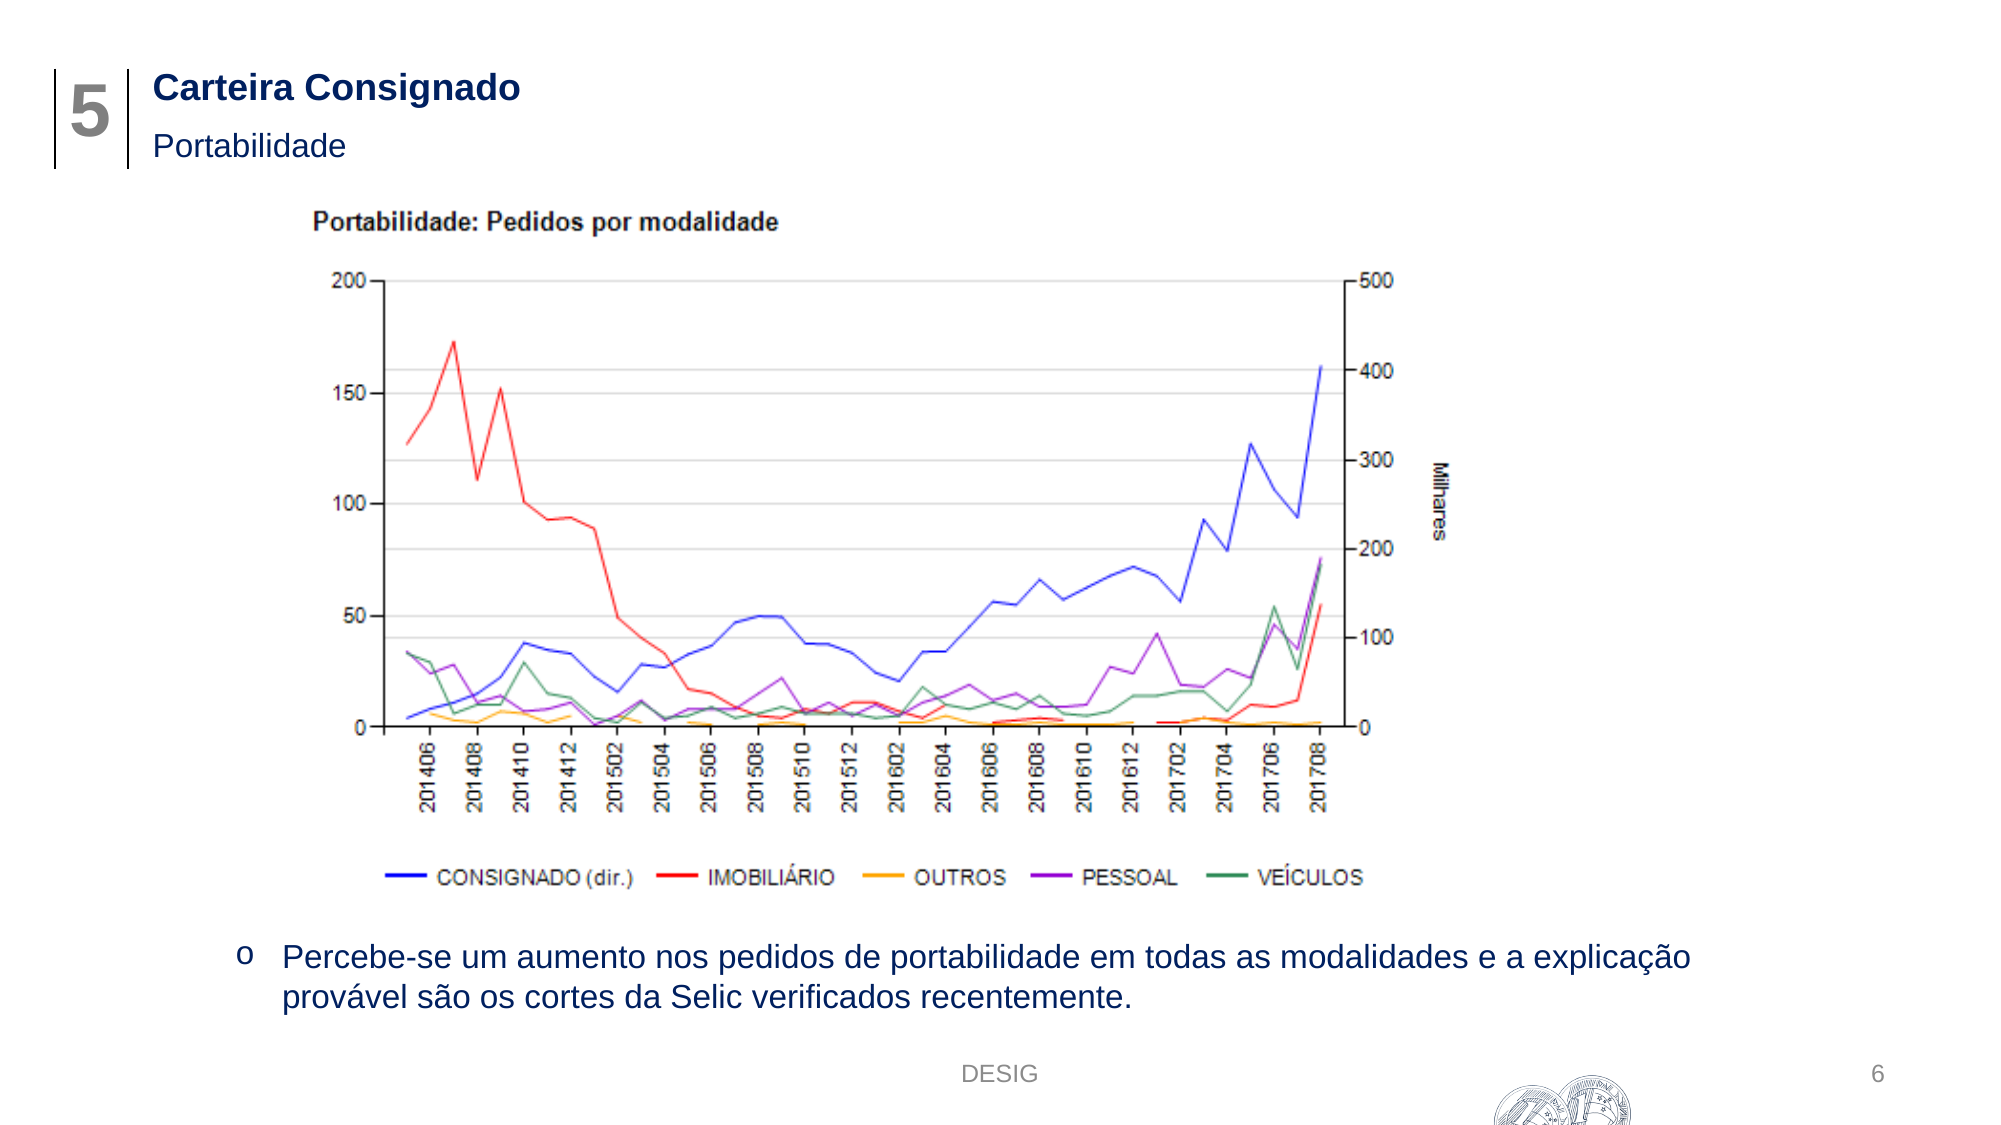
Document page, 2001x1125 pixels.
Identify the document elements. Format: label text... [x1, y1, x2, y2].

picture [269, 180, 1497, 925]
text_box Carteira Consignado Portabilidade [137, 60, 1449, 186]
footer DESIG [683, 1042, 1317, 1103]
text_box 5 [55, 54, 116, 179]
picture [1490, 1070, 1634, 1125]
slide_number 6 [1433, 1042, 1900, 1103]
text_box Percebe-se um aumento nos pedidos de portabilidade em todas as modalidades e a explicação provável são os cortes da Selic verificados recentemente. [220, 928, 1839, 1023]
